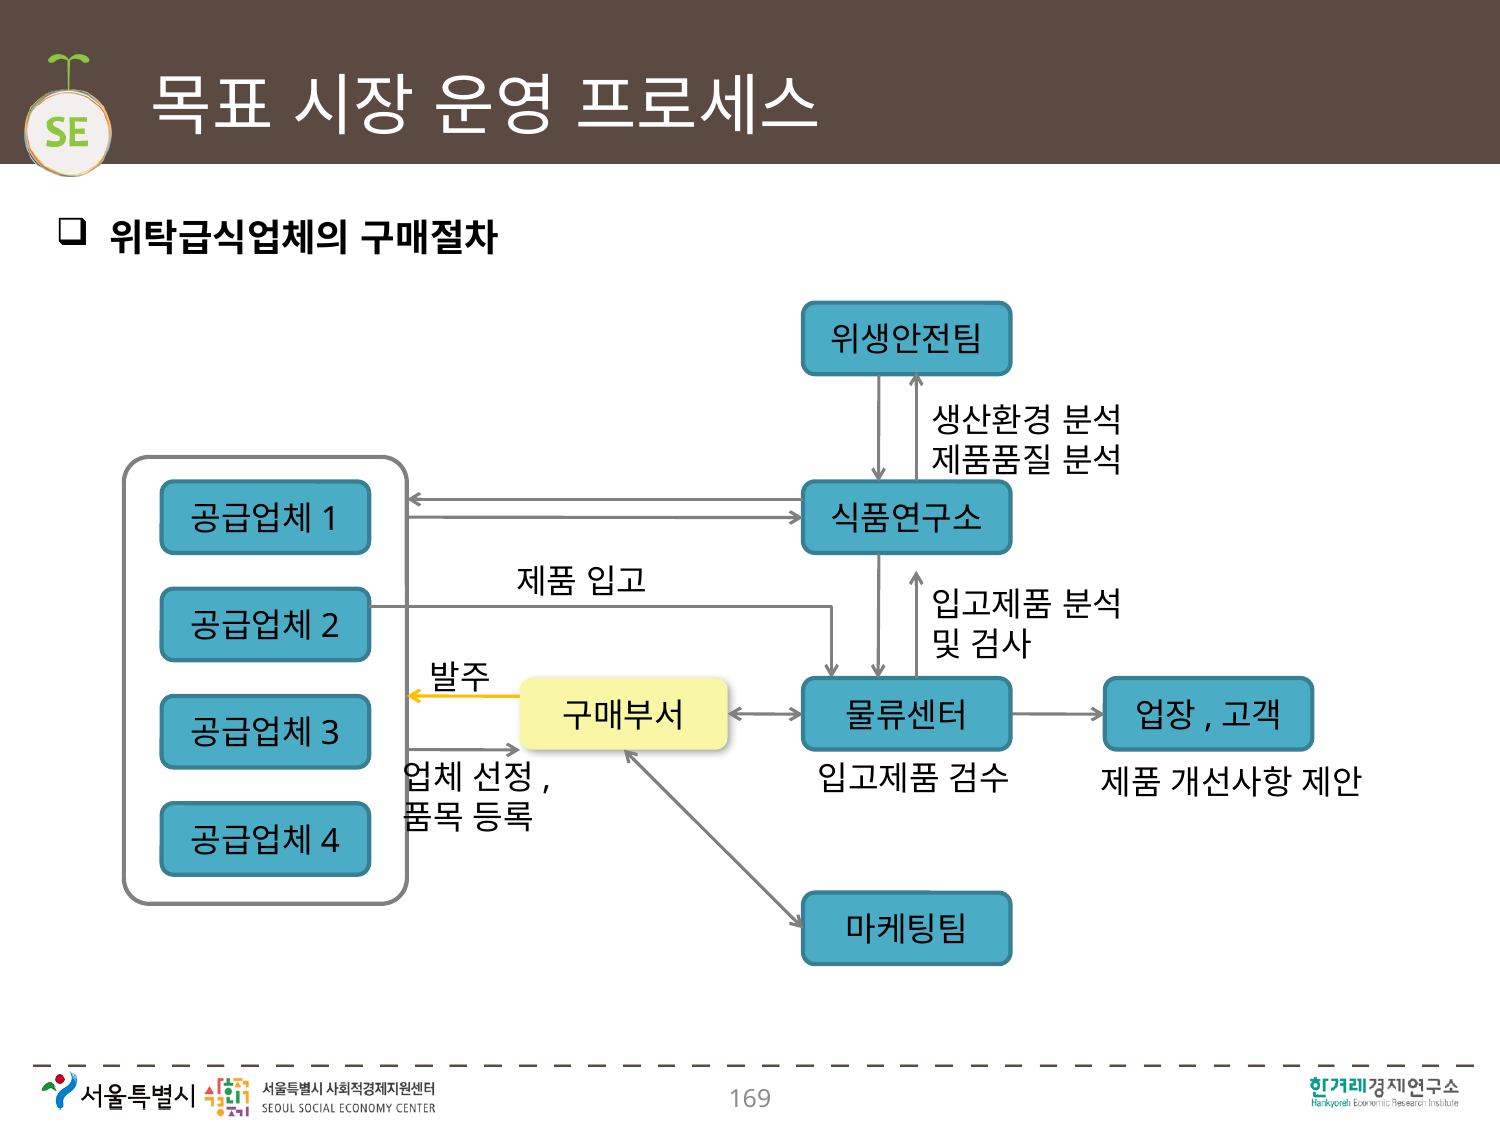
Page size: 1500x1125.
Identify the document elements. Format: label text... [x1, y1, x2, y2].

slide_number 169 [696, 1069, 804, 1125]
text_box [121, 454, 409, 906]
text_box 제품 개선사항 제안 [1086, 754, 1388, 809]
text_box 구매부서 [517, 687, 730, 749]
text_box 생산환경 분석 제품품질 분석 [916, 391, 1143, 487]
text_box 업장,고객 [1102, 675, 1315, 752]
text_box 물류센터 [800, 675, 1013, 749]
text_box 발주 [414, 687, 680, 704]
text_box 입고제품 검수 [805, 749, 1068, 805]
text_box 업체 선정, 품목 등록 [387, 749, 622, 844]
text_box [623, 748, 803, 929]
title 목표 시장 운영 프로세스 [135, 45, 1463, 161]
text_box 마케팅팀 [800, 890, 1013, 967]
text_box 식품연구소 [800, 479, 1013, 556]
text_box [368, 606, 832, 679]
text_box 위탁급식업체의 구매절차 [41, 206, 567, 267]
text_box 입고제품 분석 및 검사 [916, 575, 1143, 670]
text_box 제품 입고 [501, 552, 766, 604]
text_box 위생안전팀 [800, 300, 1013, 377]
picture [0, 0, 1500, 1125]
text_box 공급업체4 [159, 801, 372, 877]
